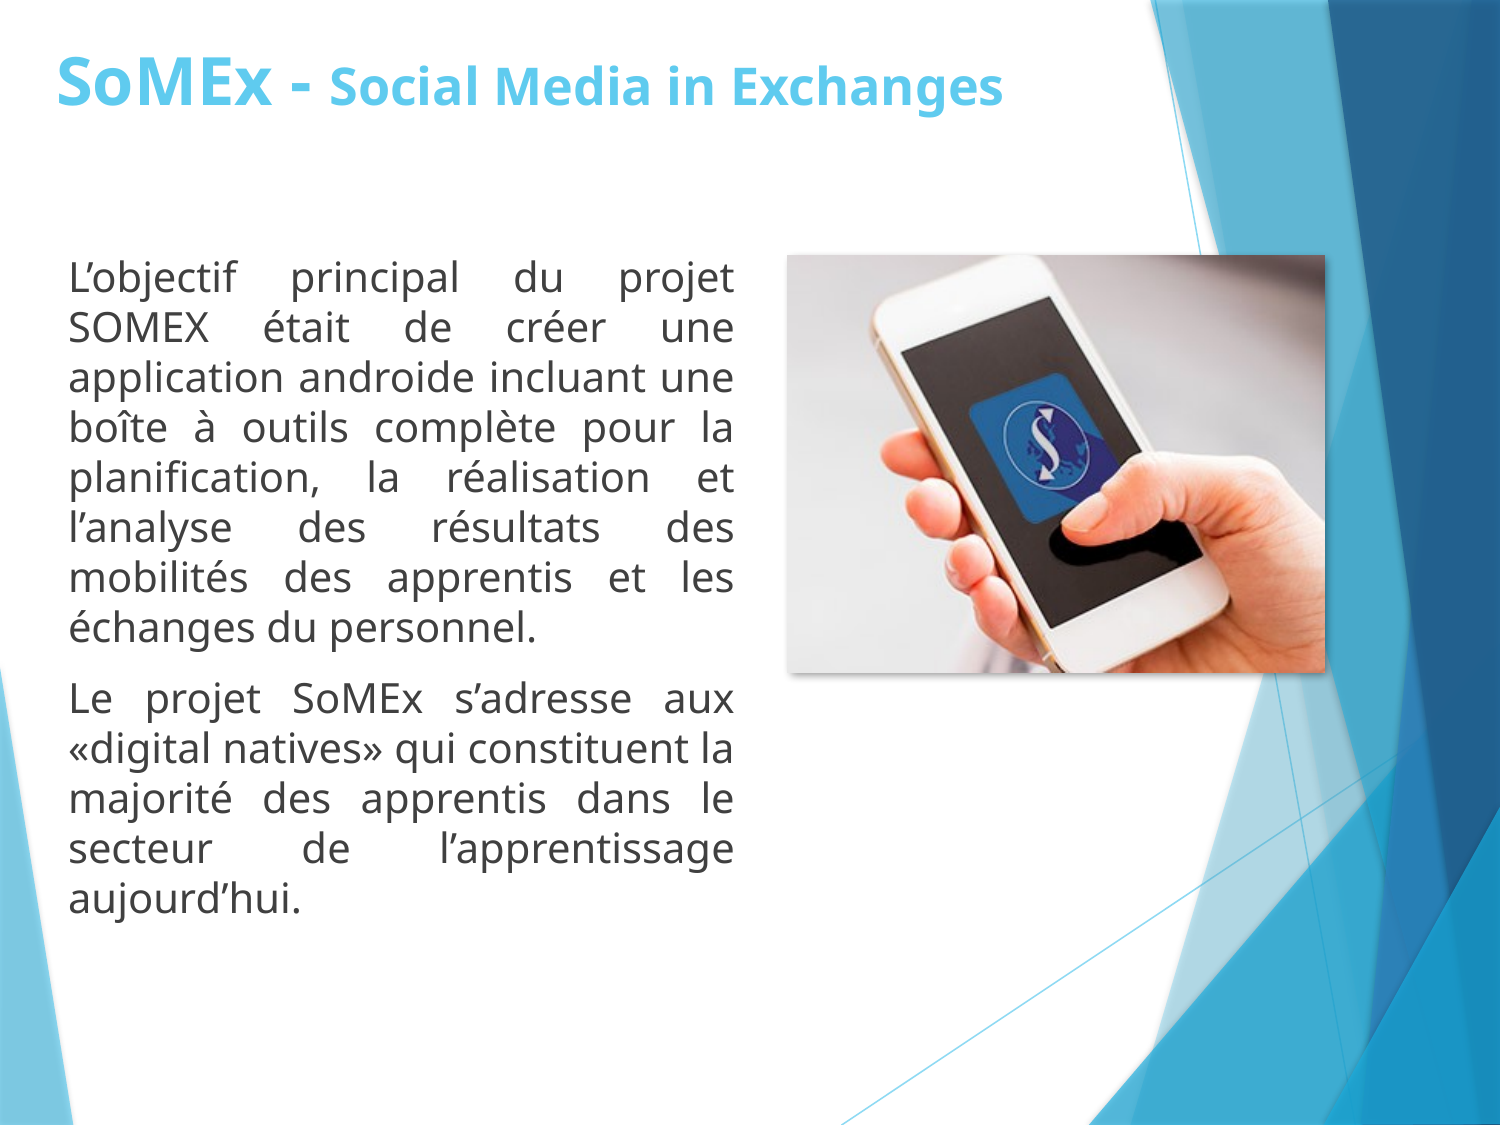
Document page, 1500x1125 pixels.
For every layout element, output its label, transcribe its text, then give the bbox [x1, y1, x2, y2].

list L’objectif principal du projet SOMEX était de créer une application androide incluant une boîte à outils complète pour la planification, la réalisation et l’analyse des résultats des mobilités des apprentis et les échanges du personnel. Le projet SoMEx s’adresse aux «digital natives» qui constituent la majorité des apprentis dans le secteur de l’apprentissage aujourd’hui. [53, 243, 750, 1083]
title SoMEx - Social Media in Exchanges [41, 30, 1415, 114]
picture [787, 254, 1325, 673]
